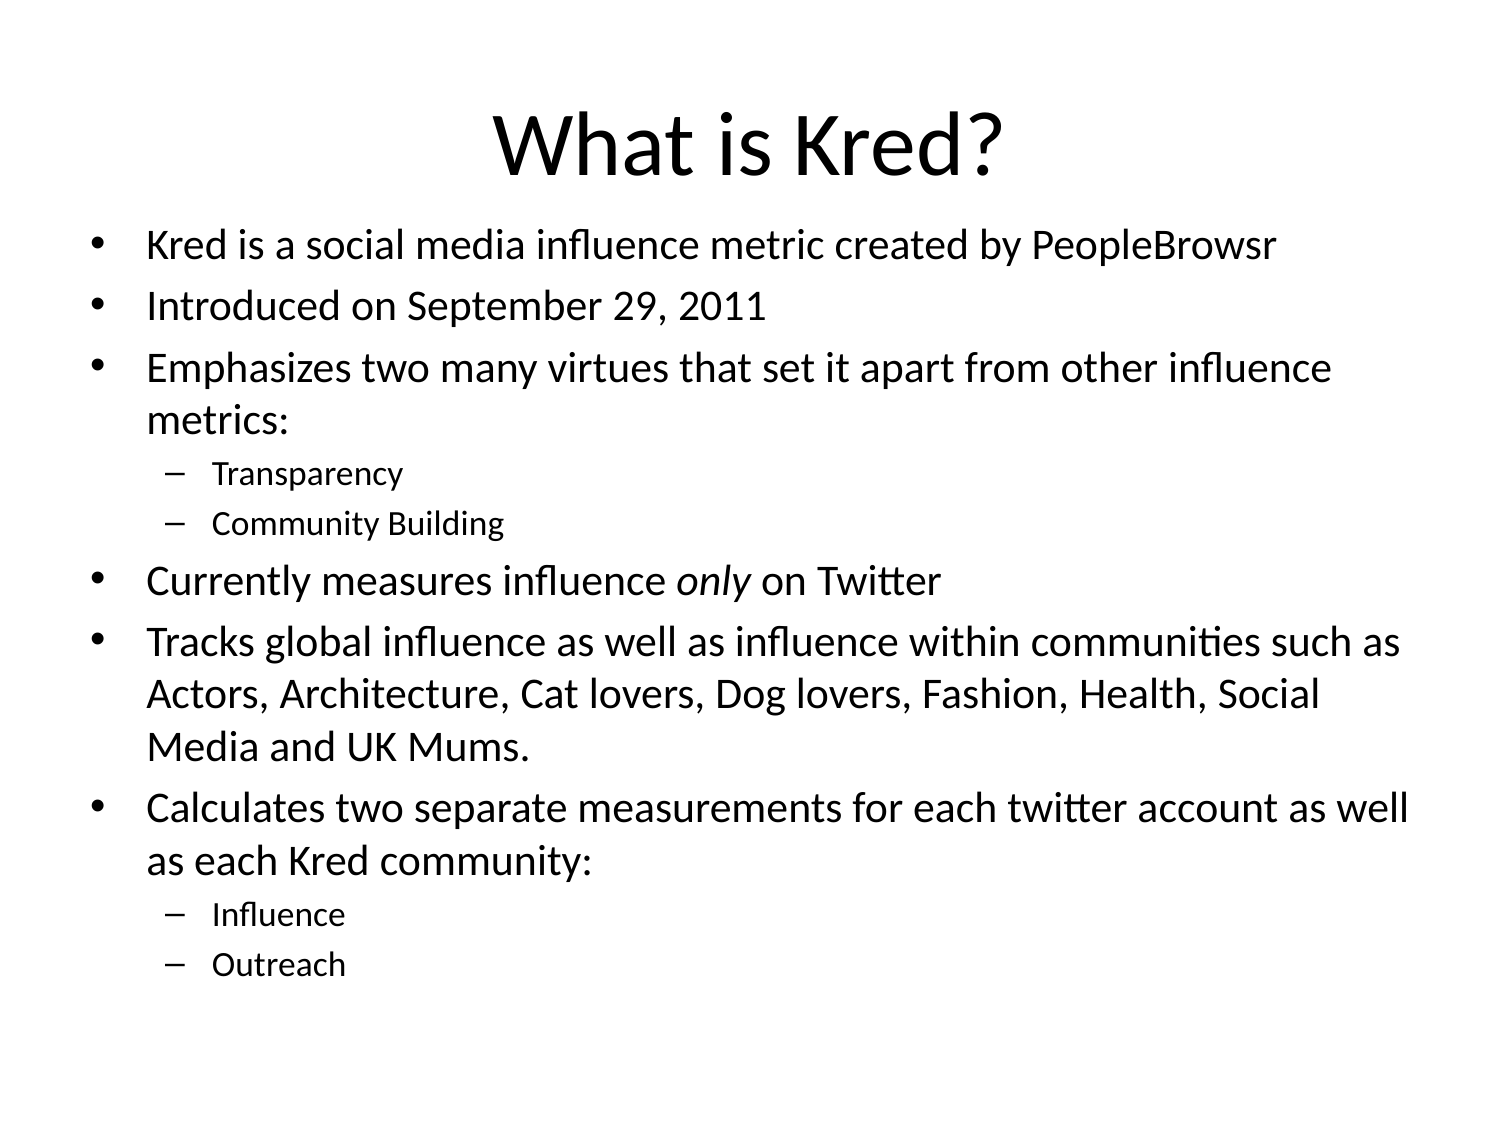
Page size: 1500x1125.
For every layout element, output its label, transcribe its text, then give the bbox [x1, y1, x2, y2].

title What is Kred? [75, 45, 1425, 208]
list Kred is a social media influence metric created by PeopleBrowsr Introduced on September 29, 2011 Emphasizes two many virtues that set it apart from other influence metrics: Transparency Community Building Currently measures influence only on Twitter Tracks global influence as well as influence within communities such as Actors, Architecture, Cat lovers, Dog lovers, Fashion, Health, Social Media and UK Mums. Calculates two separate measurements for each twitter account as well as each Kred community: Influence Outreach [75, 208, 1425, 1031]
